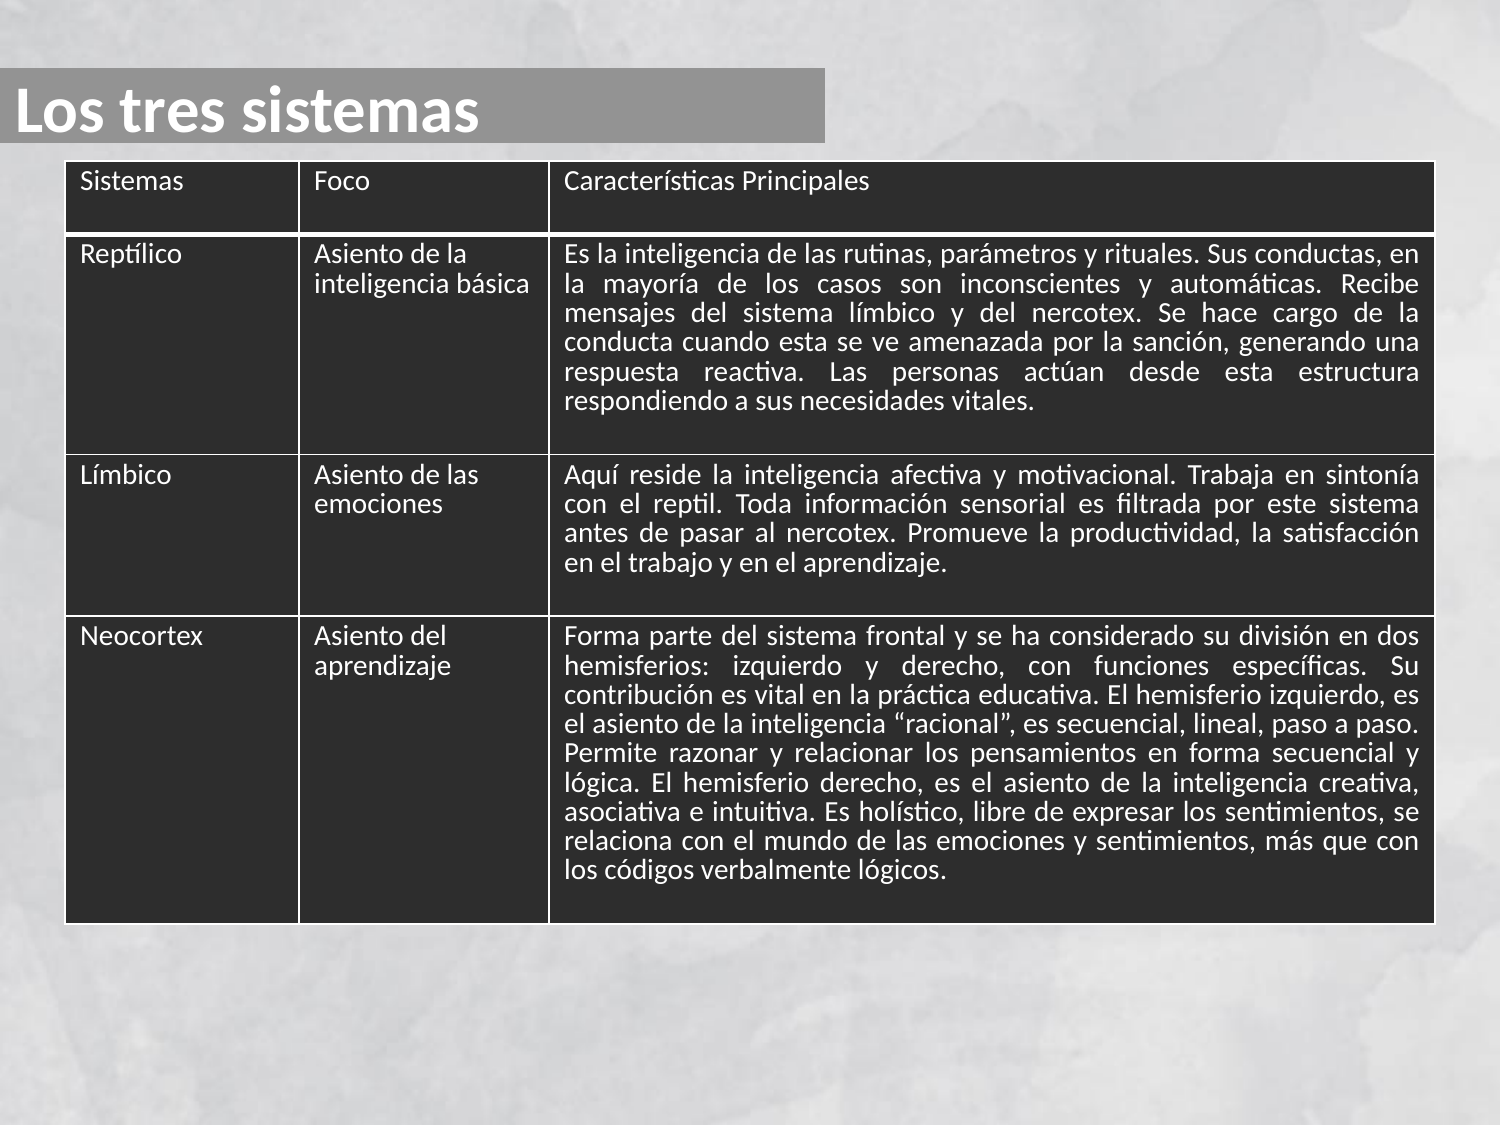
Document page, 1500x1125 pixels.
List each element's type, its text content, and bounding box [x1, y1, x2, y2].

table_cell Forma parte del sistema frontal y se ha considerado su división en dos hemisferios: izquierdo y derecho, con funciones específicas. Su contribución es vital en la práctica educativa. El hemisferio izquierdo, es el asiento de la inteligencia “racional”, es secuencial, lineal, paso a paso. Permite razonar y relacionar los pensamientos en forma secuencial y lógica. El hemisferio derecho, es el asiento de la inteligencia creativa, asociativa e intuitiva. Es holístico, libre de expresar los sentimientos, se relaciona con el mundo de las emociones y sentimientos, más que con los códigos verbalmente lógicos. [550, 617, 1434, 923]
table_cell Es la inteligencia de las rutinas, parámetros y rituales. Sus conductas, en la mayoría de los casos son inconscientes y automáticas. Recibe mensajes del sistema límbico y del nercotex. Se hace cargo de la conducta cuando esta se ve amenazada por la sanción, generando una respuesta reactiva. Las personas actúan desde esta estructura respondiendo a sus necesidades vitales. [550, 237, 1434, 454]
table_cell Reptílico [66, 237, 298, 454]
table_header Sistemas [66, 162, 298, 232]
table_cell Asiento del aprendizaje [300, 617, 548, 923]
title Los tres sistemas [0, 67, 826, 144]
picture [0, 0, 1500, 1125]
table_header Características Principales [550, 162, 1434, 232]
table_header Foco [300, 162, 548, 232]
table_cell Asiento de la inteligencia básica [300, 237, 548, 454]
table_cell Neocortex [66, 617, 298, 923]
table_cell Aquí reside la inteligencia afectiva y motivacional. Trabaja en sintonía con el reptil. Toda información sensorial es filtrada por este sistema antes de pasar al nercotex. Promueve la productividad, la satisfacción en el trabajo y en el aprendizaje. [550, 455, 1434, 615]
table_cell Límbico [66, 455, 298, 615]
table_cell Asiento de las emociones [300, 455, 548, 615]
